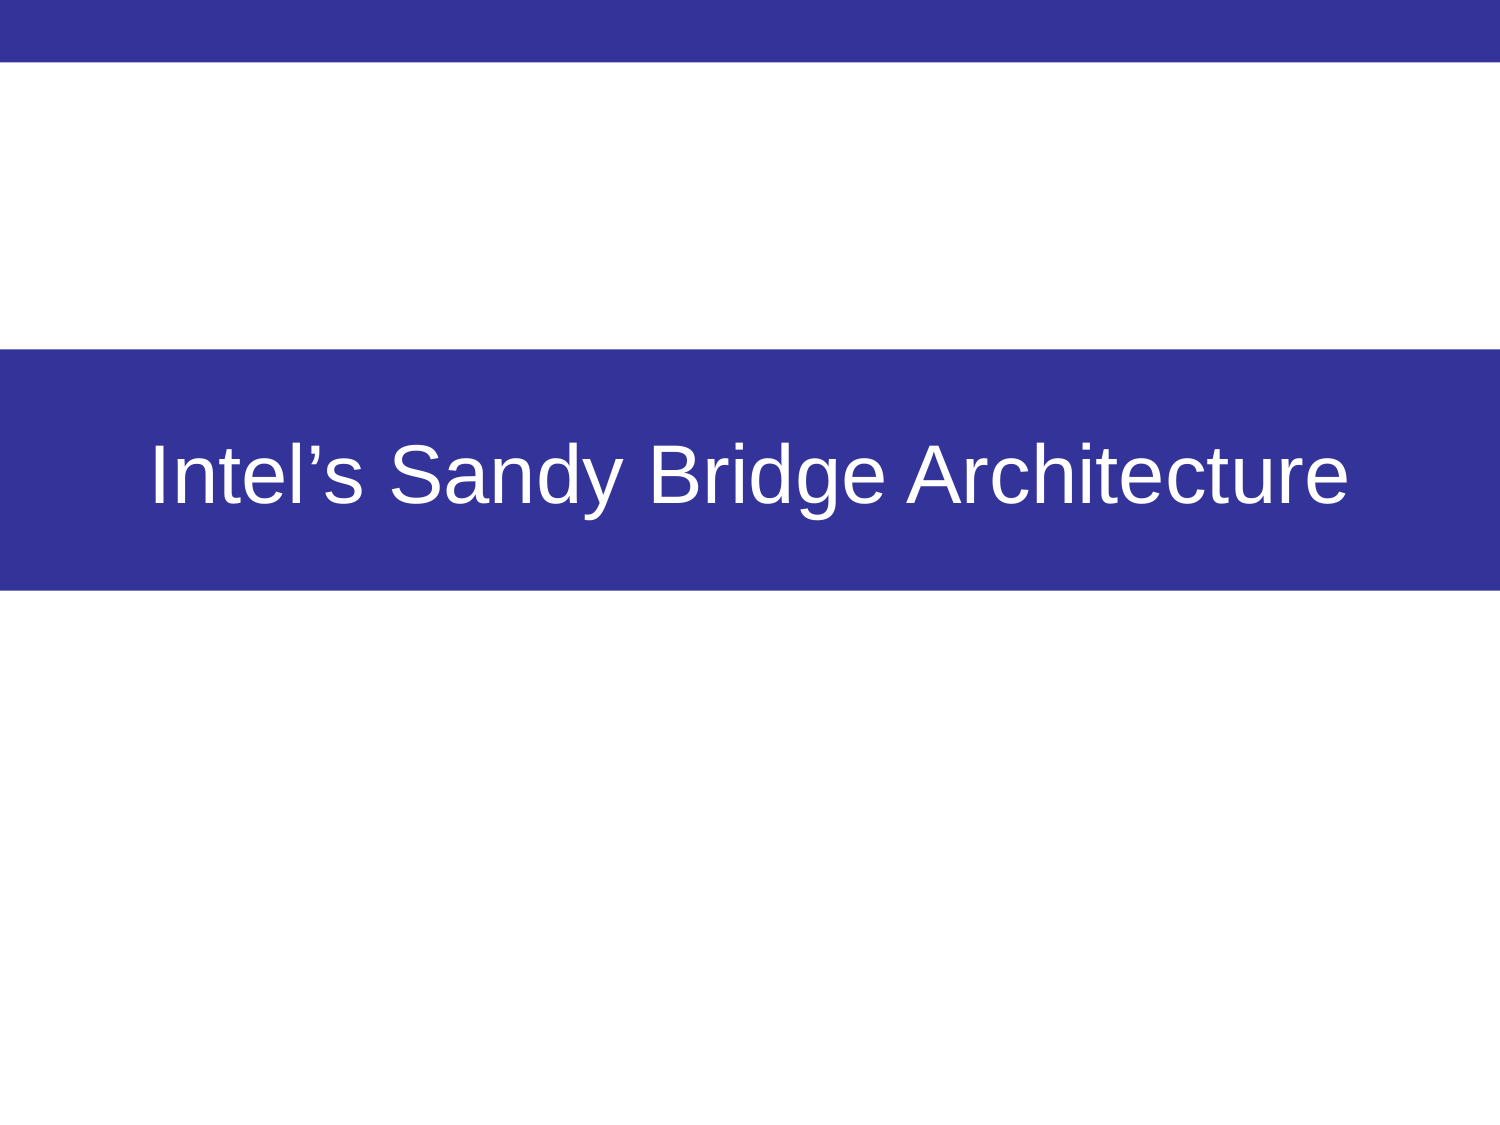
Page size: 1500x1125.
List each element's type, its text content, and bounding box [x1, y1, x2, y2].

title Intel’s Sandy Bridge Architecture [0, 349, 1500, 591]
